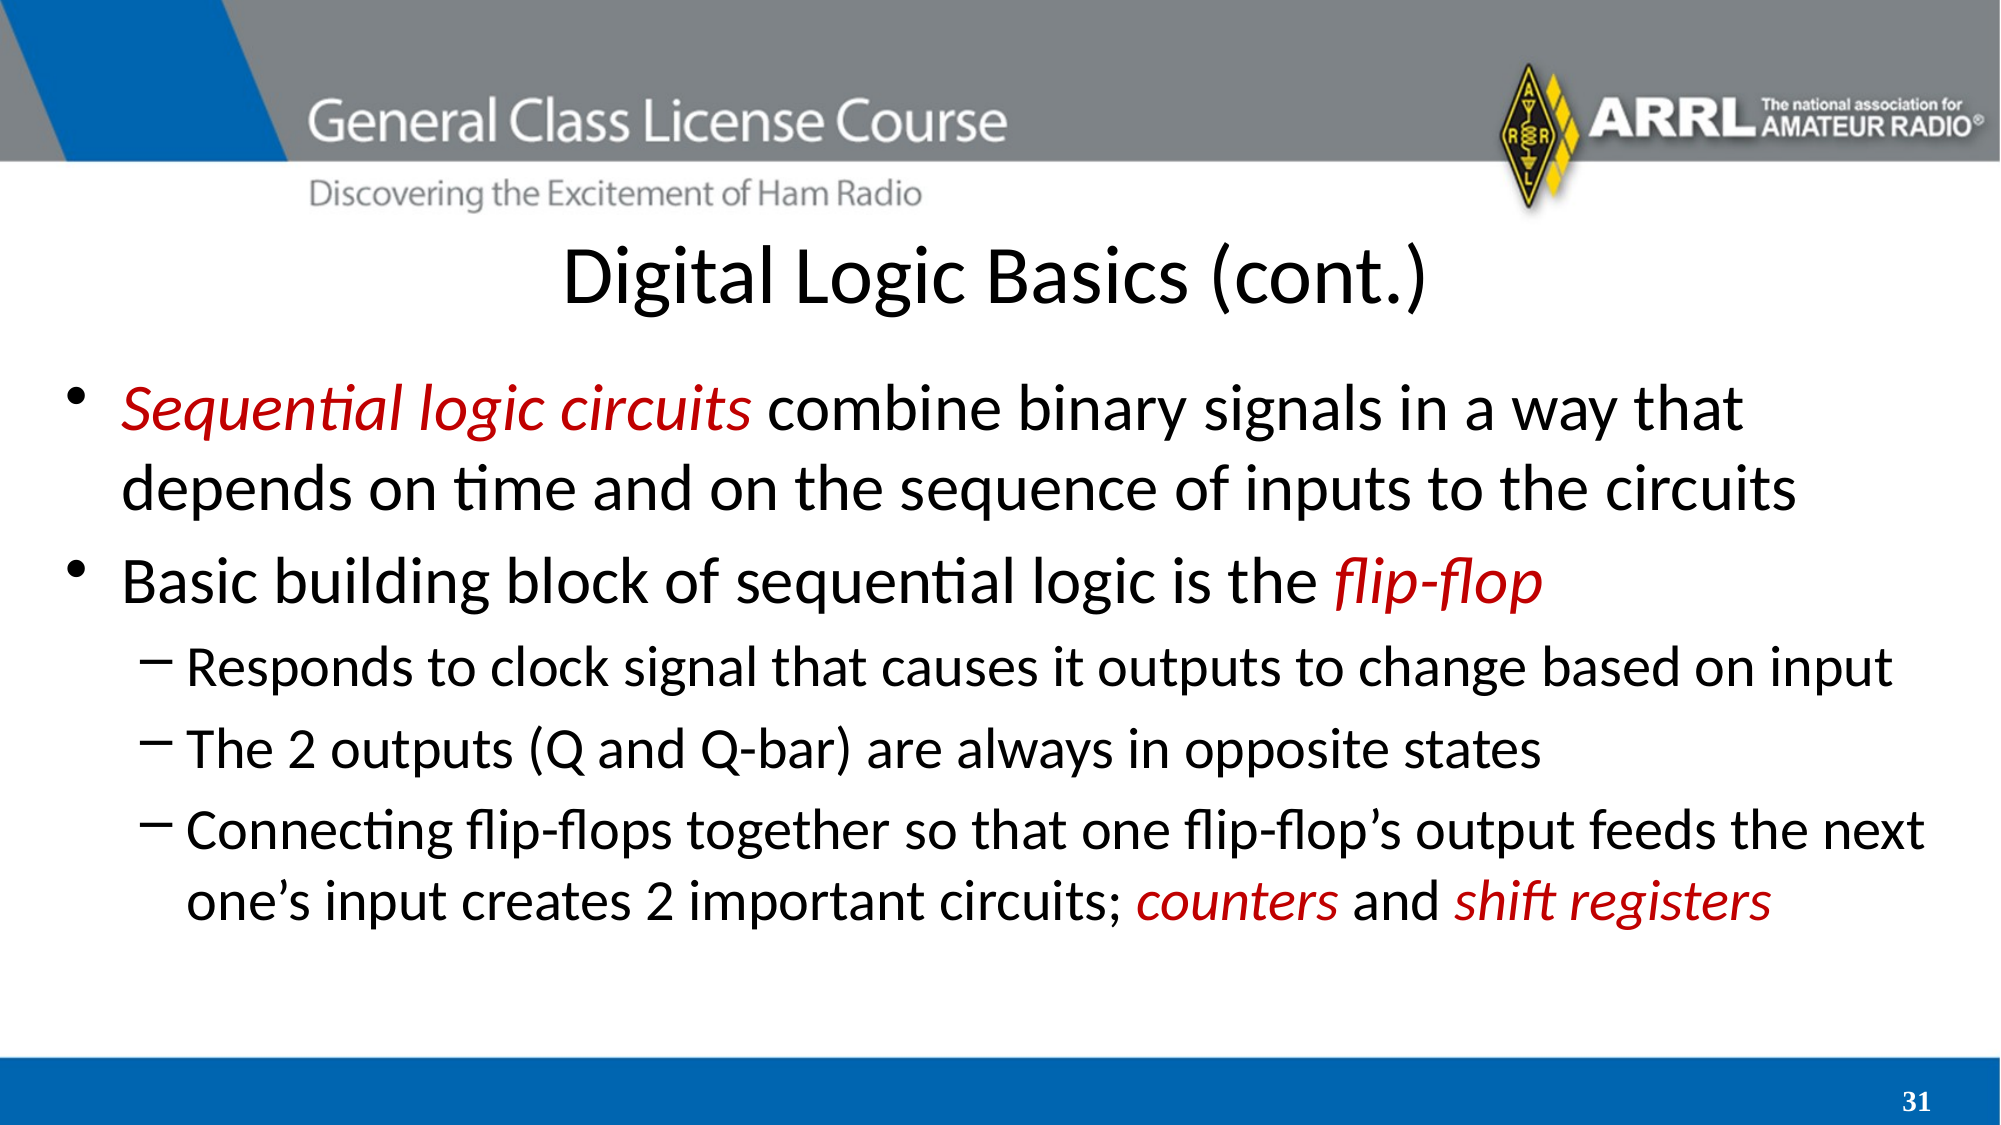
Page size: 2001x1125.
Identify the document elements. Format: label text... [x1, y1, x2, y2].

picture [0, 0, 2001, 1125]
list Sequential logic circuits combine binary signals in a way that depends on time and on the sequence of inputs to the circuits Basic building block of sequential logic is the flip-flop Responds to clock signal that causes it outputs to change based on input The 2 outputs (Q and Q-bar) are always in opposite states Connecting flip-flops together so that one flip-flop’s output feeds the next one’s input creates 2 important circuits; counters and shift registers [50, 355, 1950, 1075]
title Digital Logic Basics (cont.) [96, 212, 1897, 356]
